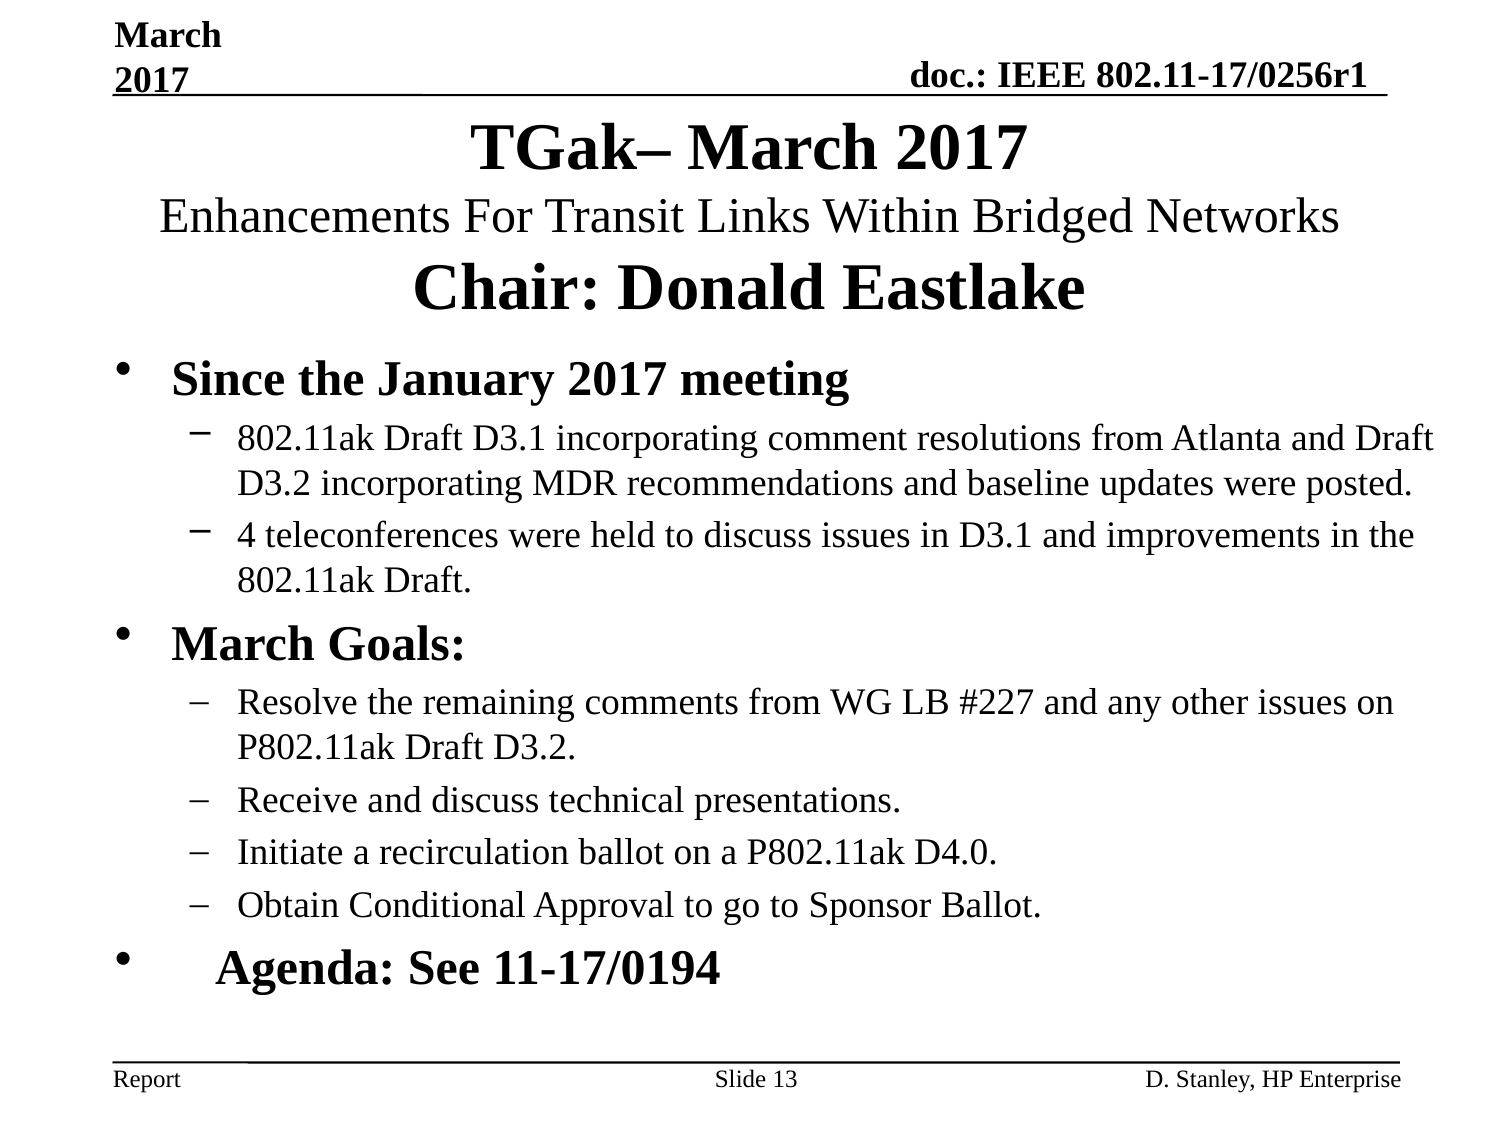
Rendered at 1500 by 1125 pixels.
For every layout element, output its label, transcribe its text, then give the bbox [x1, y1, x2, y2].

slide_number Slide 13 [712, 1062, 800, 1093]
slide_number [114, 54, 274, 100]
footer D. Stanley, HP Enterprise [1058, 1062, 1402, 1093]
title TGak– March 2017 Enhancements For Transit Links Within Bridged Networks Chair: Donald Eastlake [112, 125, 1388, 300]
list Since the January 2017 meeting 802.11ak Draft D3.1 incorporating comment resolutions from Atlanta and Draft D3.2 incorporating MDR recommendations and baseline updates were posted. 4 teleconferences were held to discuss issues in D3.1 and improvements in the 802.11ak Draft. March Goals: Resolve the remaining comments from WG LB #227 and any other issues on P802.11ak Draft D3.2. Receive and discuss technical presentations. Initiate a recirculation ballot on a P802.11ak D4.0. Obtain Conditional Approval to go to Sponsor Ballot. Agenda: See 11-17/0194 [99, 337, 1475, 1100]
